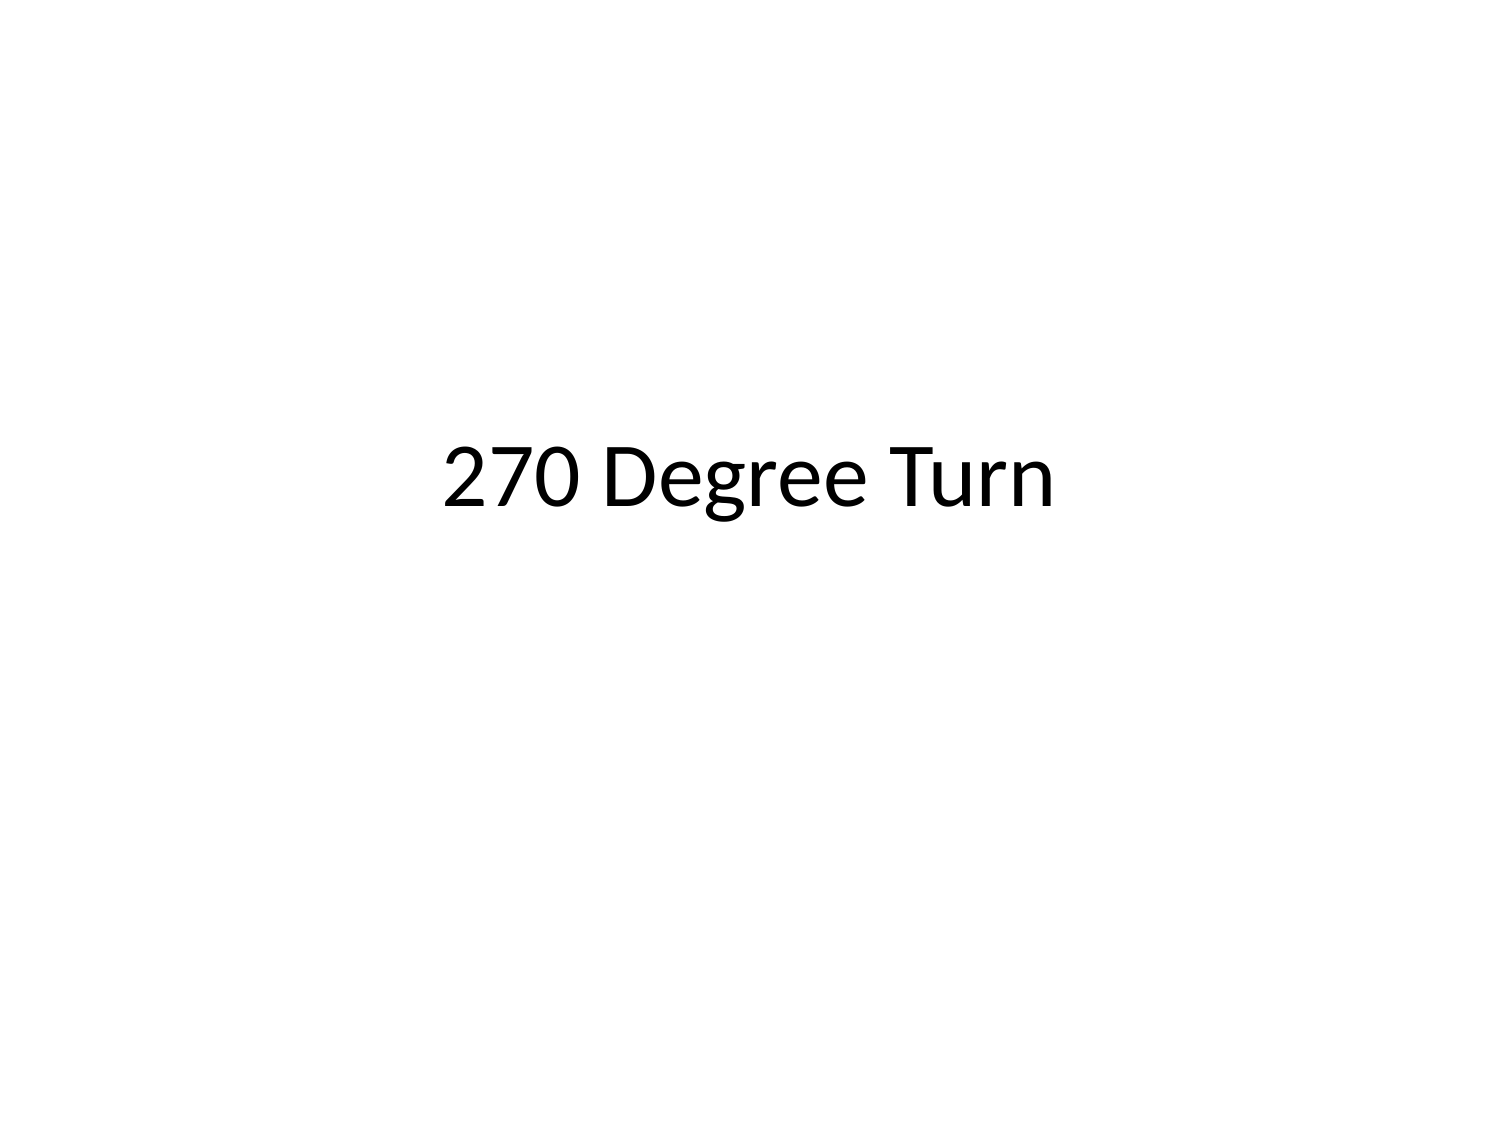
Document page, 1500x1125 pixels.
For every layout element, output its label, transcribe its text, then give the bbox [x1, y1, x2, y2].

title 270 Degree Turn [112, 349, 1388, 591]
